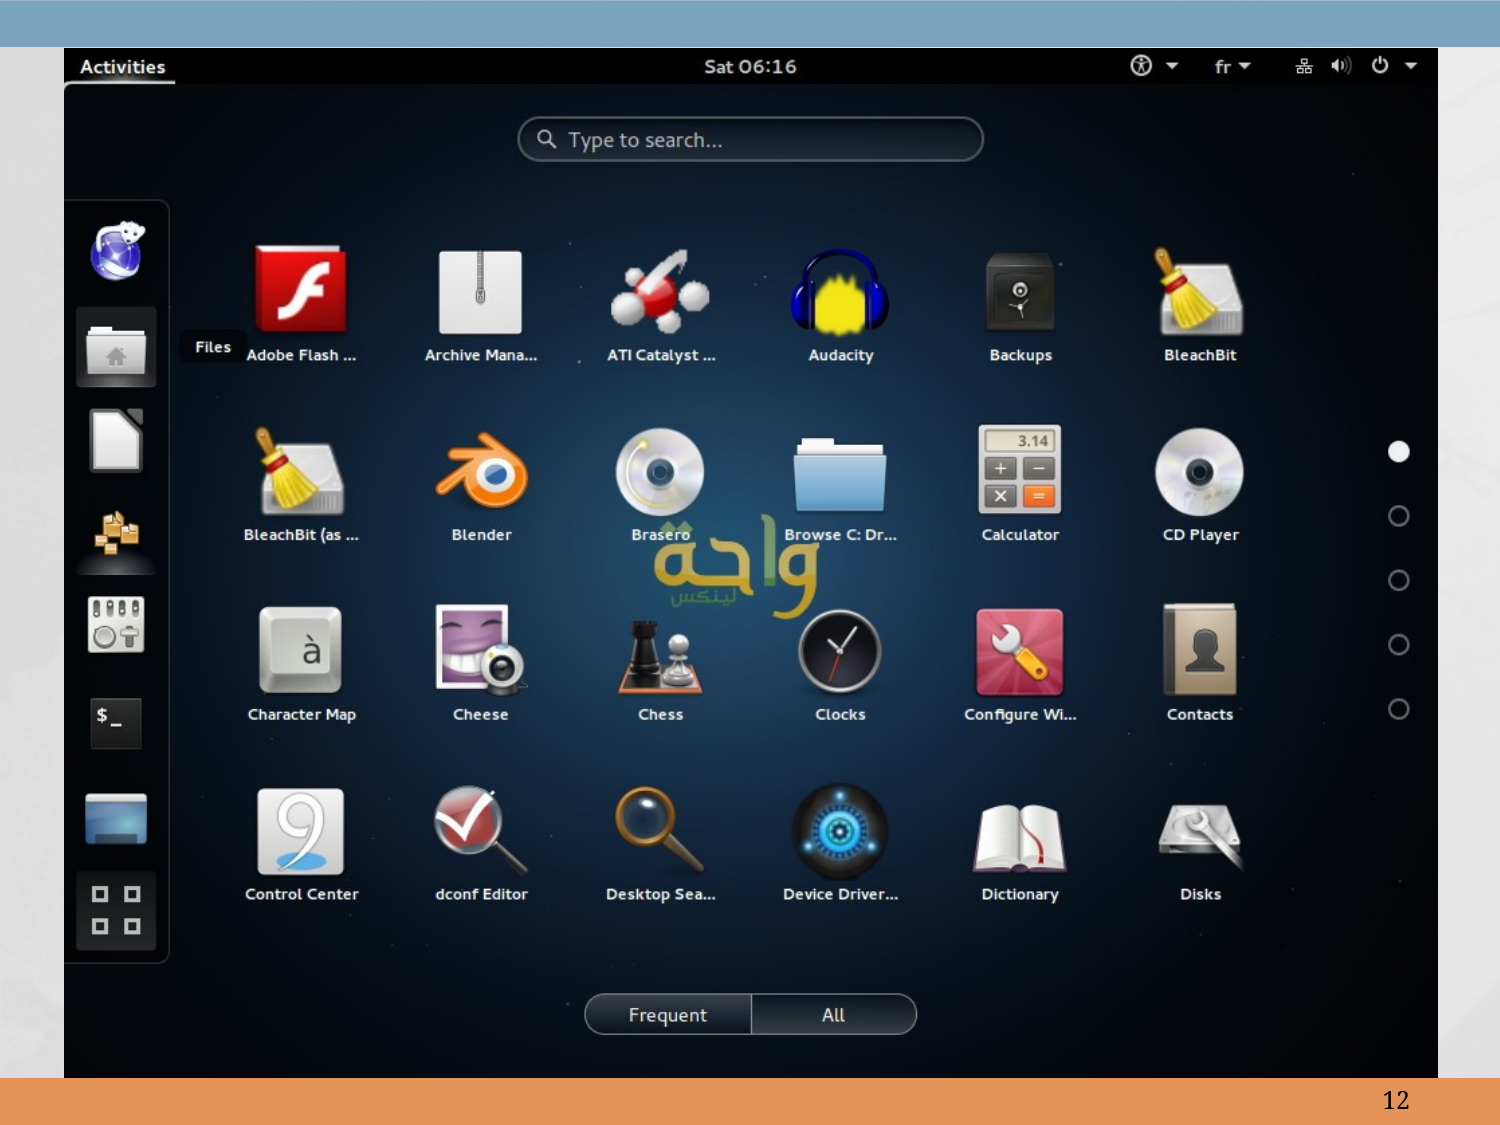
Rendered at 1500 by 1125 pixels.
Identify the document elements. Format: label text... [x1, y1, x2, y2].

picture [64, 48, 1438, 1079]
slide_number 12 [1074, 1079, 1425, 1125]
